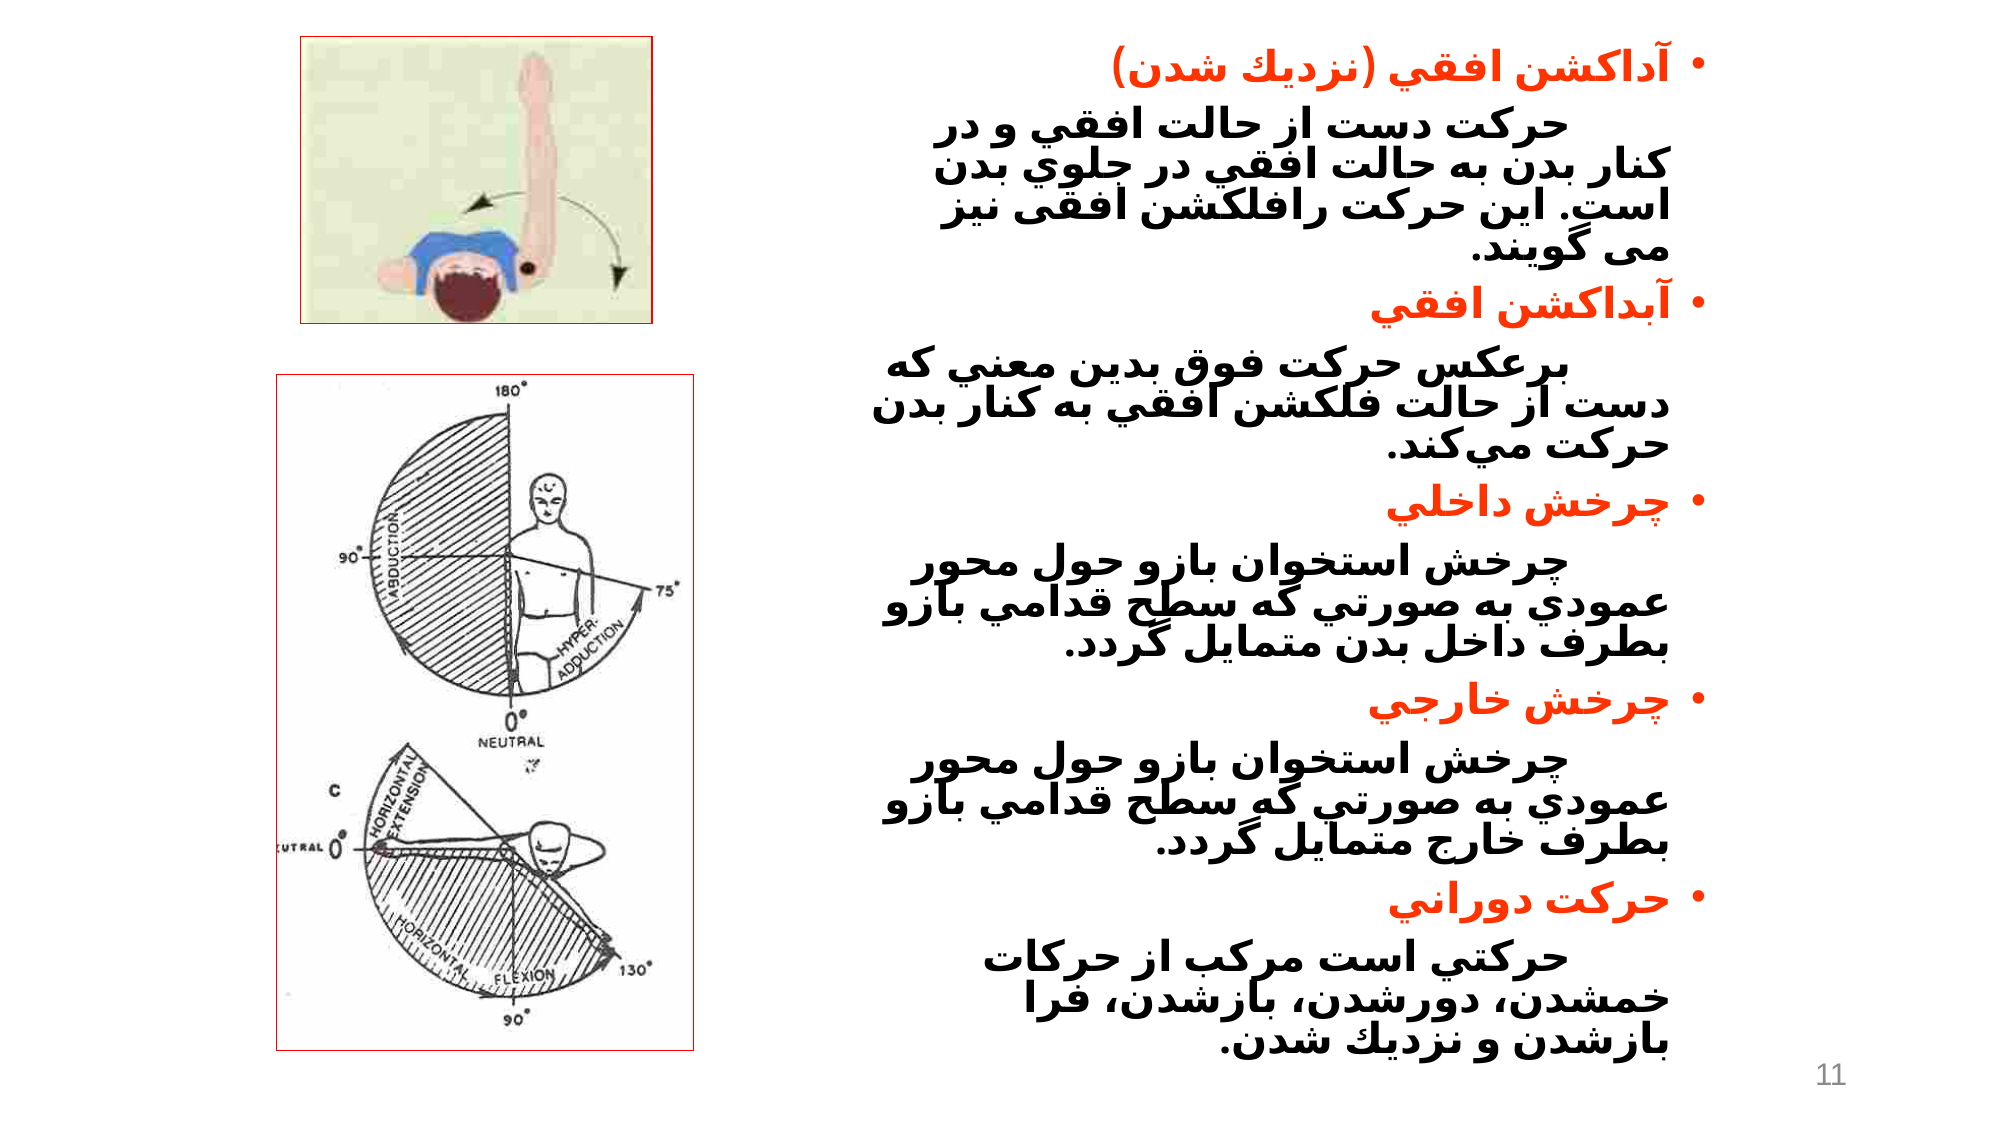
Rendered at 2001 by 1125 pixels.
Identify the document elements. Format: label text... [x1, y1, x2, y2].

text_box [276, 374, 694, 1050]
slide_number 11 [1412, 1042, 1863, 1103]
picture [301, 37, 652, 323]
list آداكشن افقي (نزديك شدن) حركت دست از حالت افقي و در كنار بدن به حالت افقي در جلوي بدن است. اين حركت رافلکشن افقی نیز می گویند. آبداكشن افقي برعكس حركت فوق بدين معني كه دست از حالت فلكشن افقي به كنار بدن حركت مي‌كند. چرخش داخلي چرخش استخوان بازو حول محور عمودي به صورتي كه سطح قدامي بازو بطرف داخل بدن متمايل گردد. چرخش خارجي چرخش استخوان بازو حول محور عمودي به صورتي كه سطح قدامي بازو بطرف خارج متمايل گردد. حركت دوراني حركتي است مركب از حركات خم‎شدن، دورشدن، بازشدن، فرا بازشدن و نزديك شدن. [851, 49, 1719, 1075]
